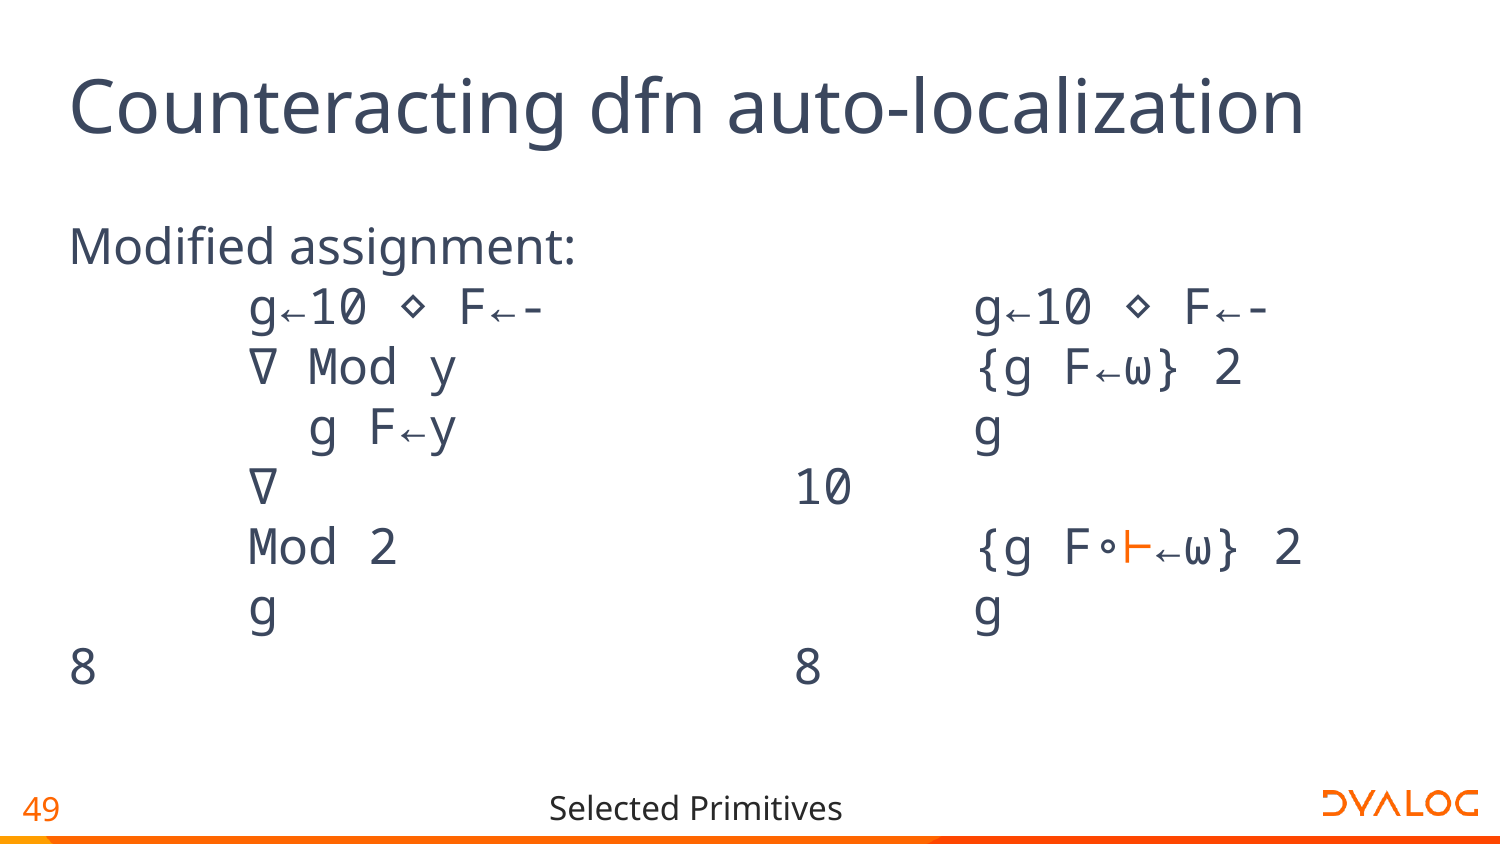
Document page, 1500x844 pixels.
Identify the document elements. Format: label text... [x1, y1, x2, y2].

list g←10 ⋄ F←- {g F←⍵} 2 g 10 {g F∘⊢←⍵} 2 g 8 [778, 207, 1453, 740]
title Counteracting dfn auto-localization [53, 43, 1453, 157]
picture [0, 836, 1500, 844]
list Modified assignment: g←10 ⋄ F←- ∇ Mod y g F←y ∇ Mod 2 g 8 [53, 207, 727, 740]
picture [1323, 790, 1478, 816]
